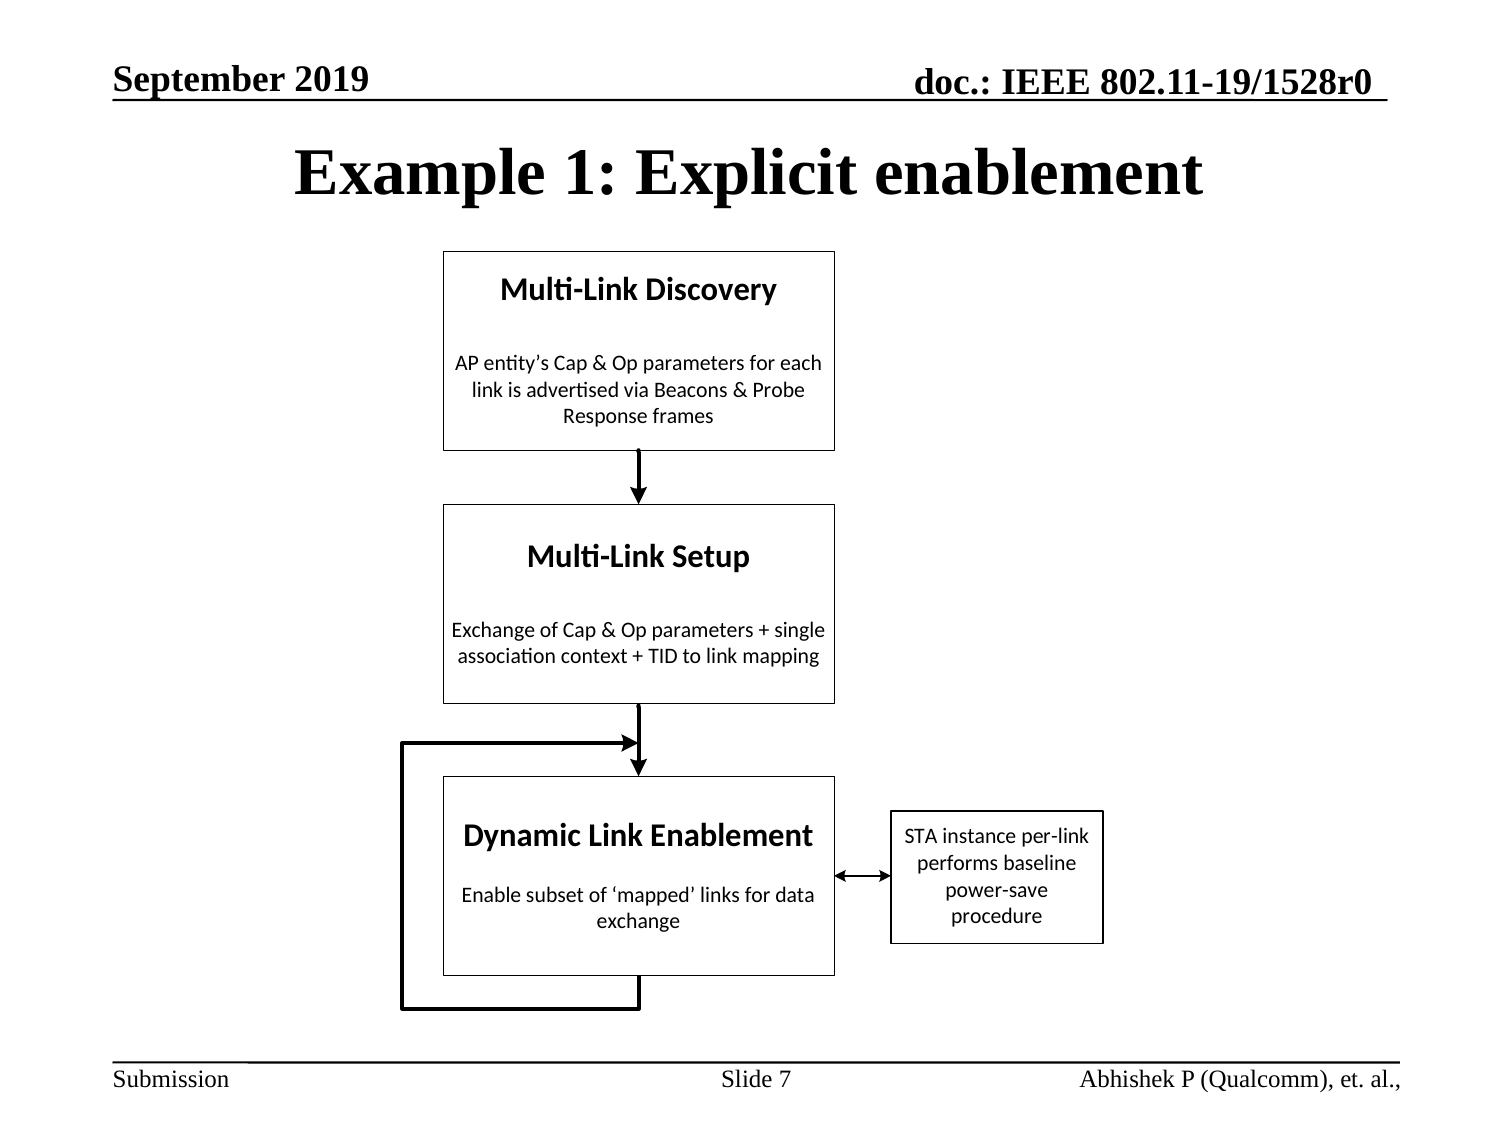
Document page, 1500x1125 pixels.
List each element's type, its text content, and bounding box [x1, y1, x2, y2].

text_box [380, 248, 1120, 1031]
slide_number Slide 7 [712, 1061, 801, 1093]
footer Abhishek P (Qualcomm), et. al., [949, 1061, 1402, 1093]
title Example 1: Explicit enablement [112, 112, 1388, 224]
